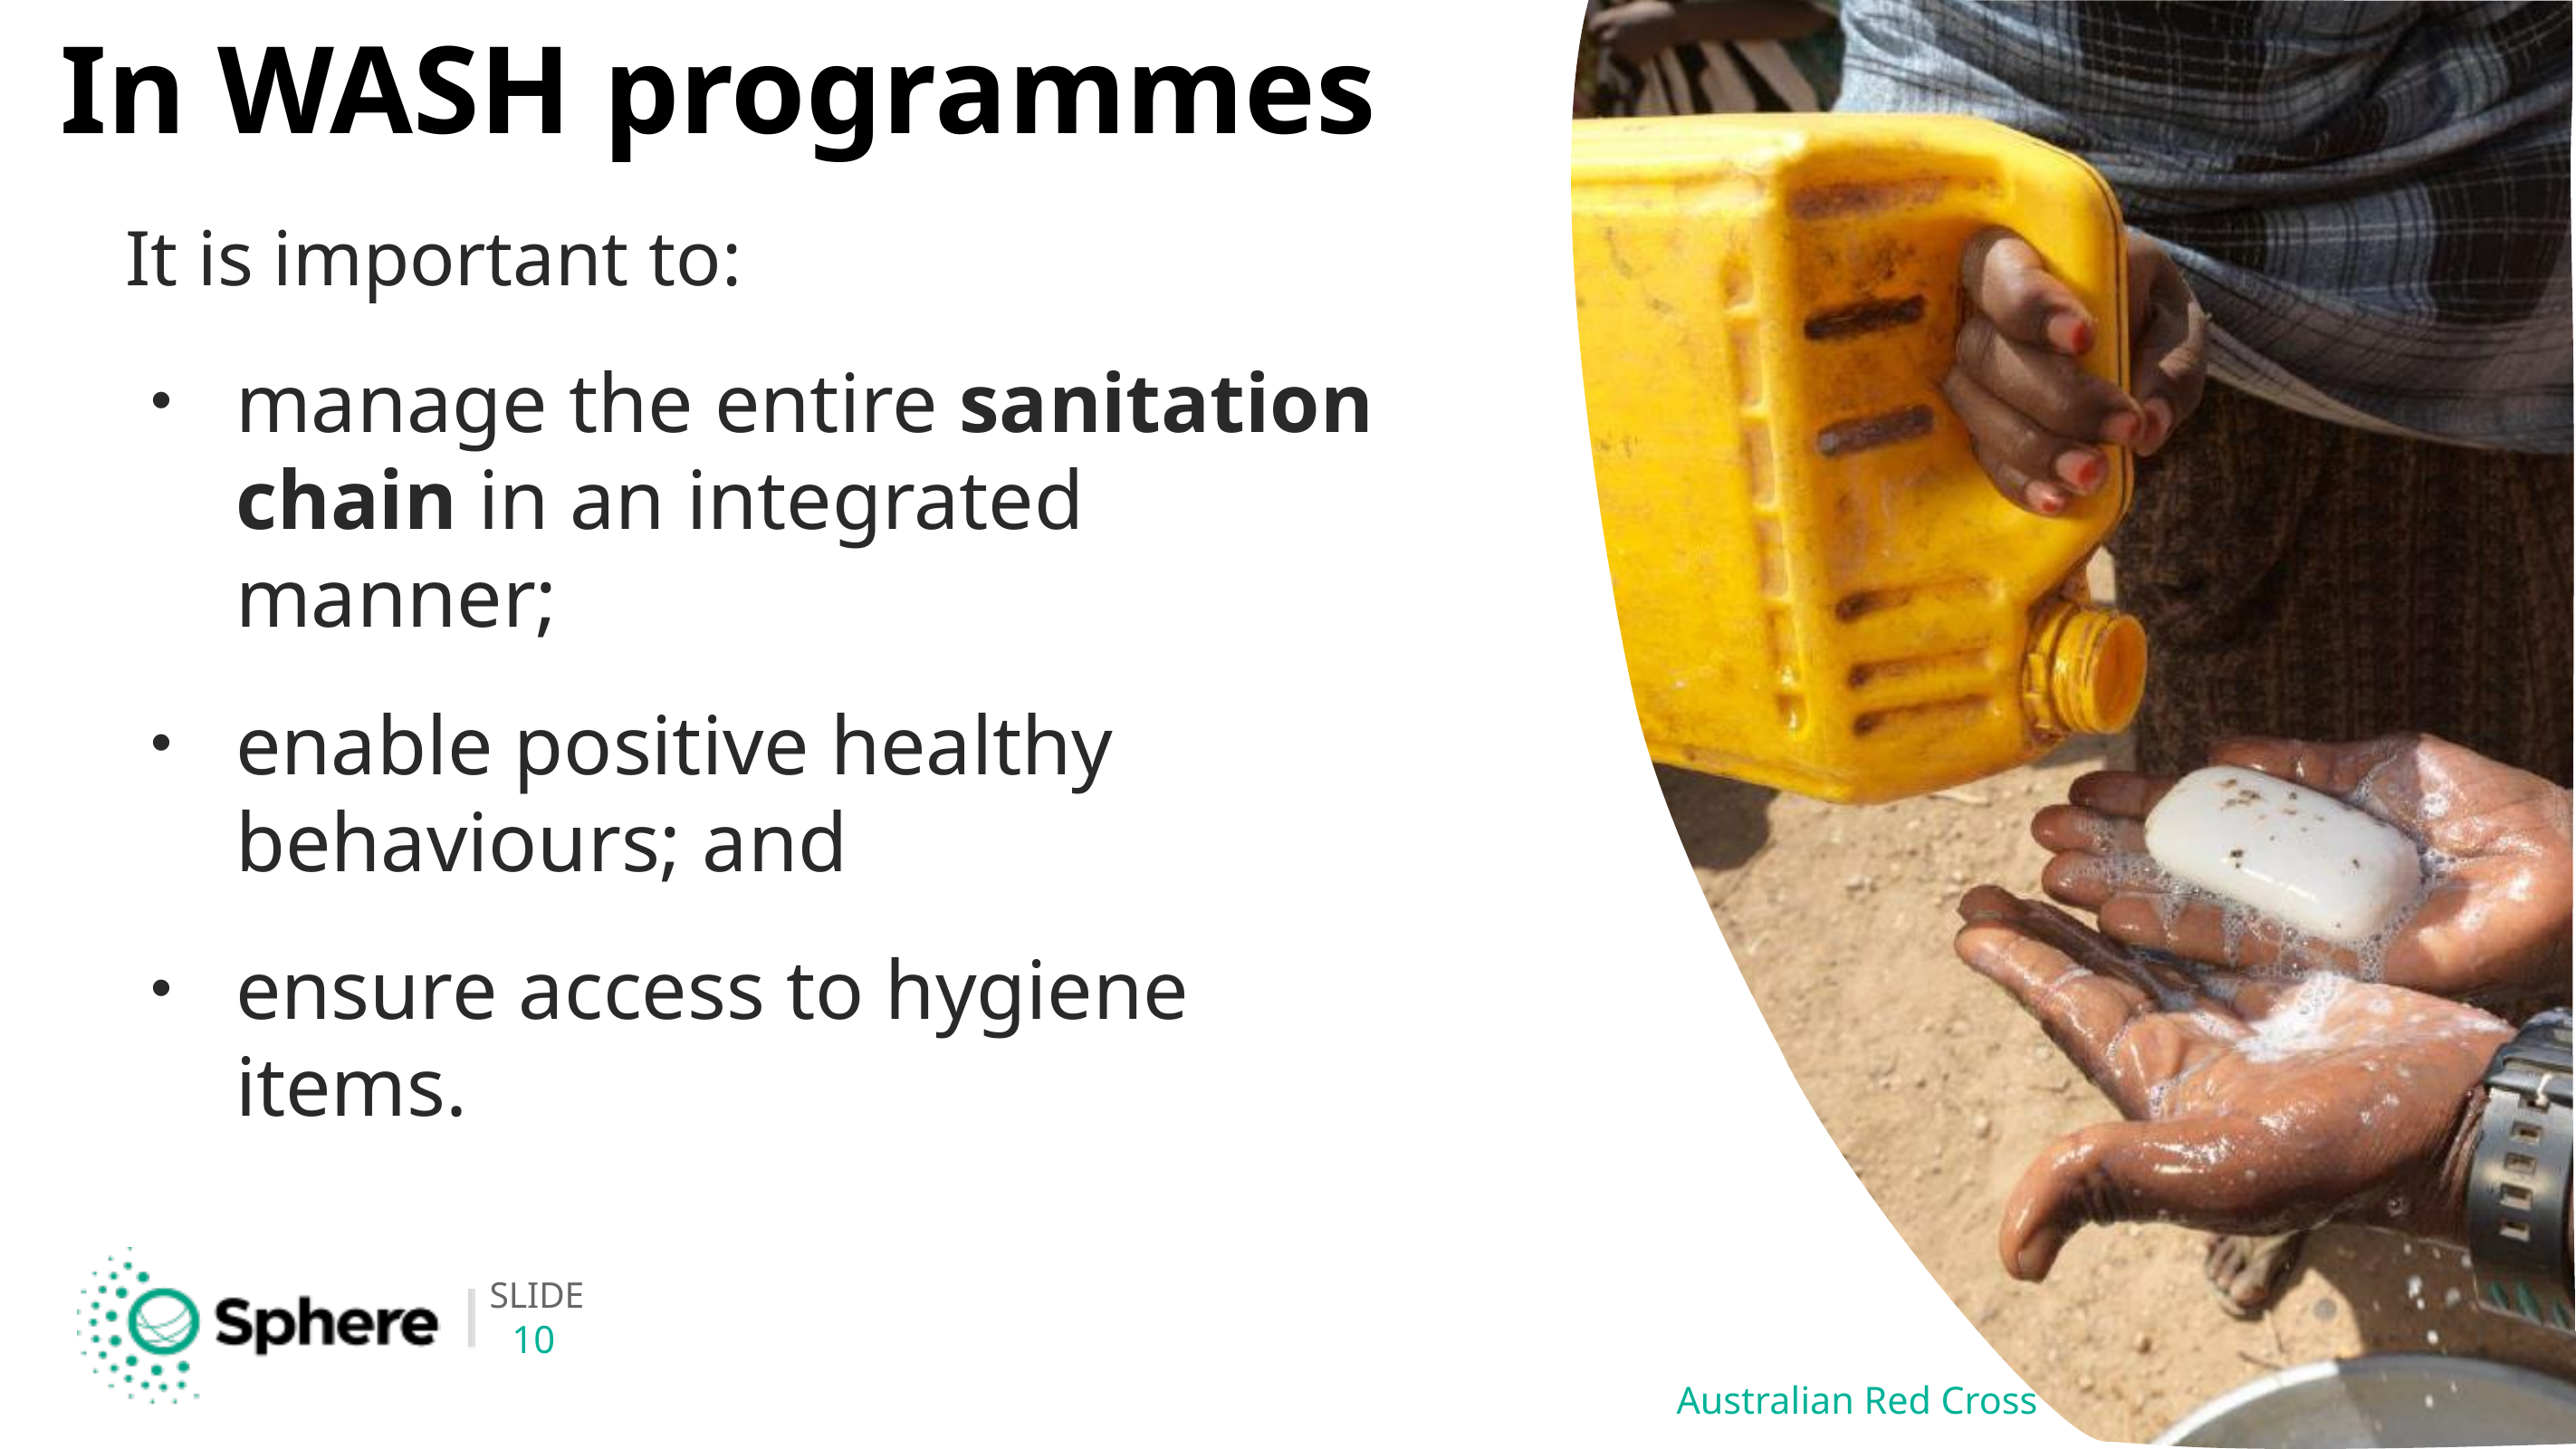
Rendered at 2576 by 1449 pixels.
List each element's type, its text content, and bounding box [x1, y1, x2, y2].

picture [468, 1289, 479, 1349]
title In WASH programmes [52, 5, 1408, 302]
picture [77, 1247, 441, 1406]
slide_number 10 [503, 1307, 568, 1369]
list It is important to: manage the entire sanitation chain in an integrated manner; enable positive healthy behaviours; and ensure access to hygiene items. [117, 202, 1408, 1247]
picture [1570, 0, 2576, 1449]
